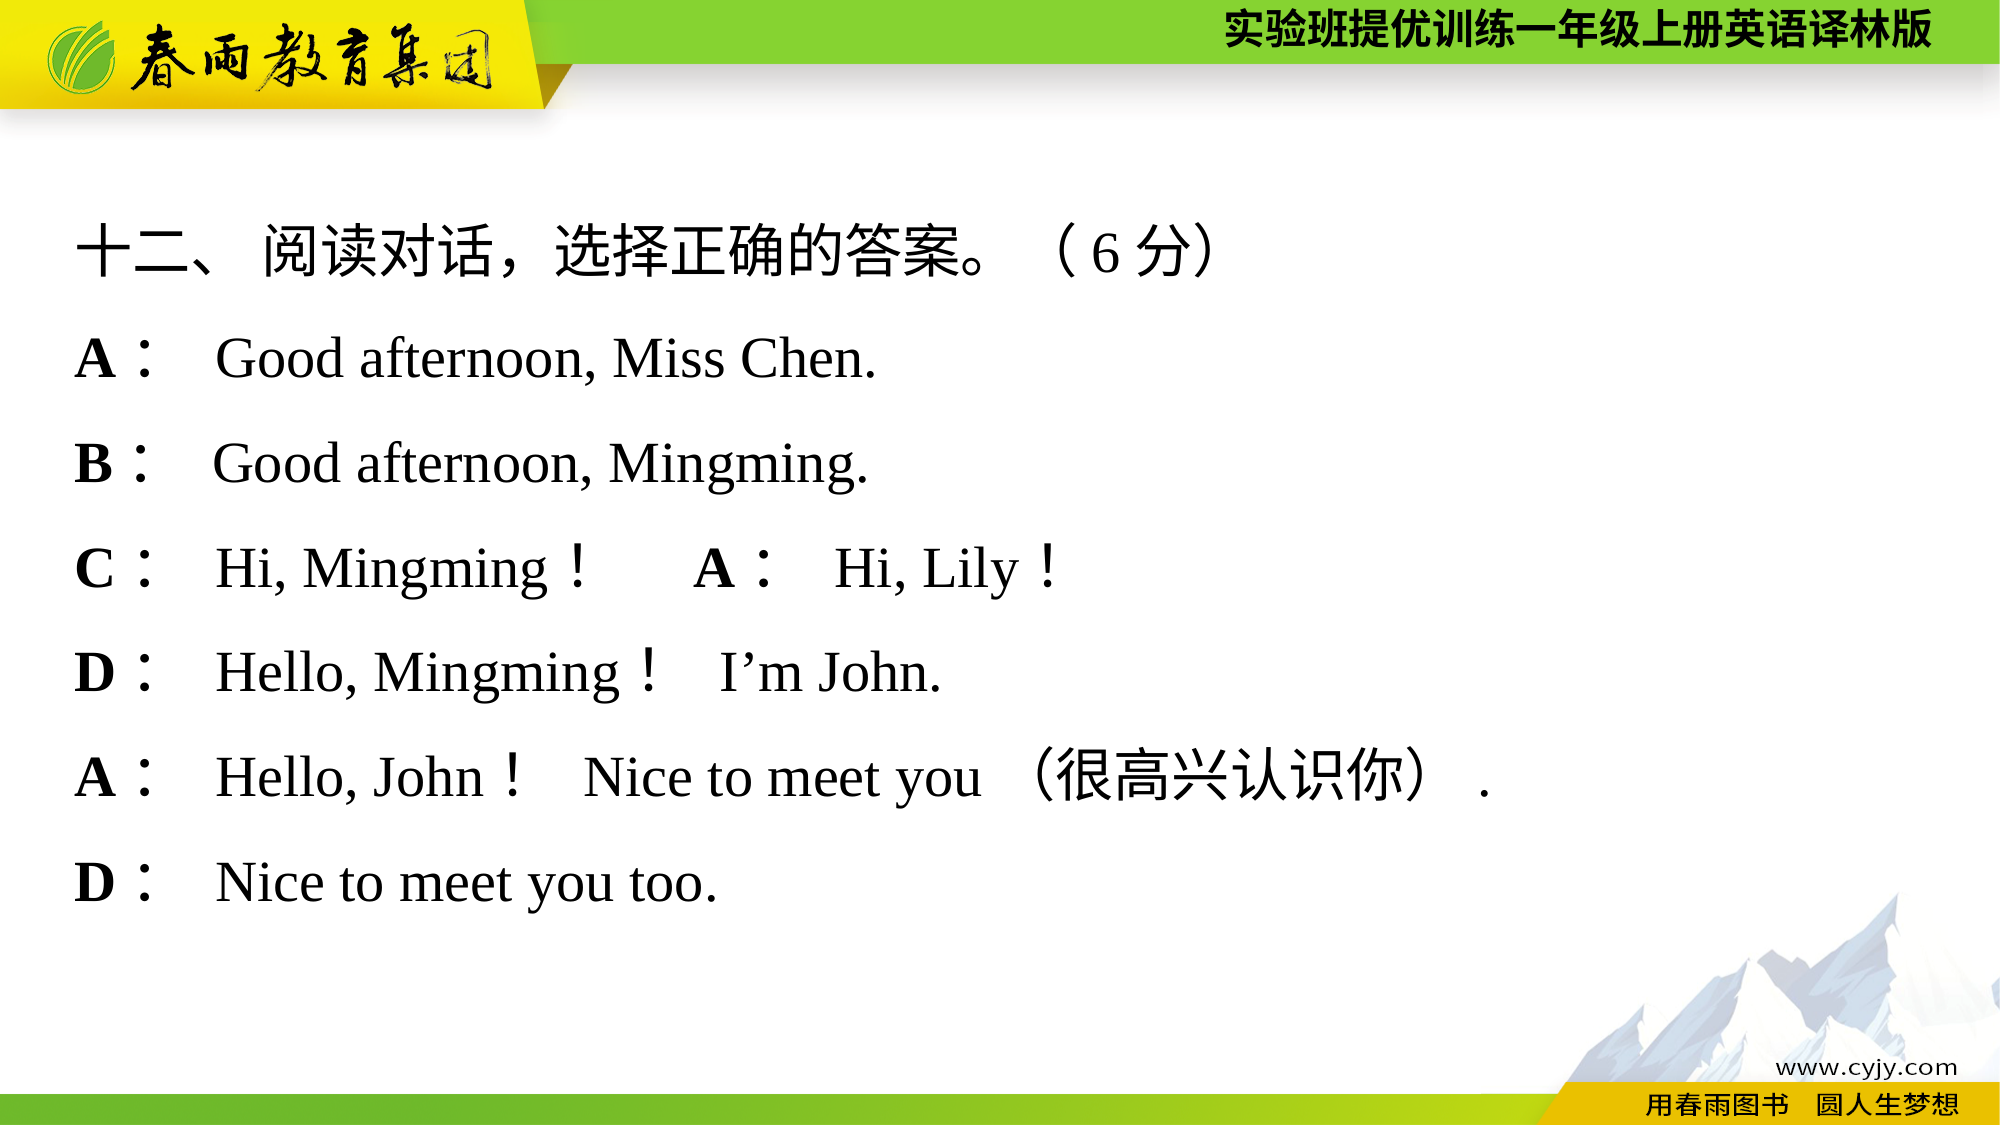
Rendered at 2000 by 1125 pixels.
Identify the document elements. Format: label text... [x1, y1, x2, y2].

list 十二、 阅读对话，选择正确的答案。（6分） A： Good afternoon, Miss Chen. B： Good afternoon, Mingming. C： Hi, Mingming！ A： Hi, Lily！ D： Hello, Mingming！ I’m John. A： Hello, John！ Nice to meet you（很高兴认识你）. D： Nice to meet you too. [59, 171, 1944, 929]
picture [0, 0, 2000, 1125]
